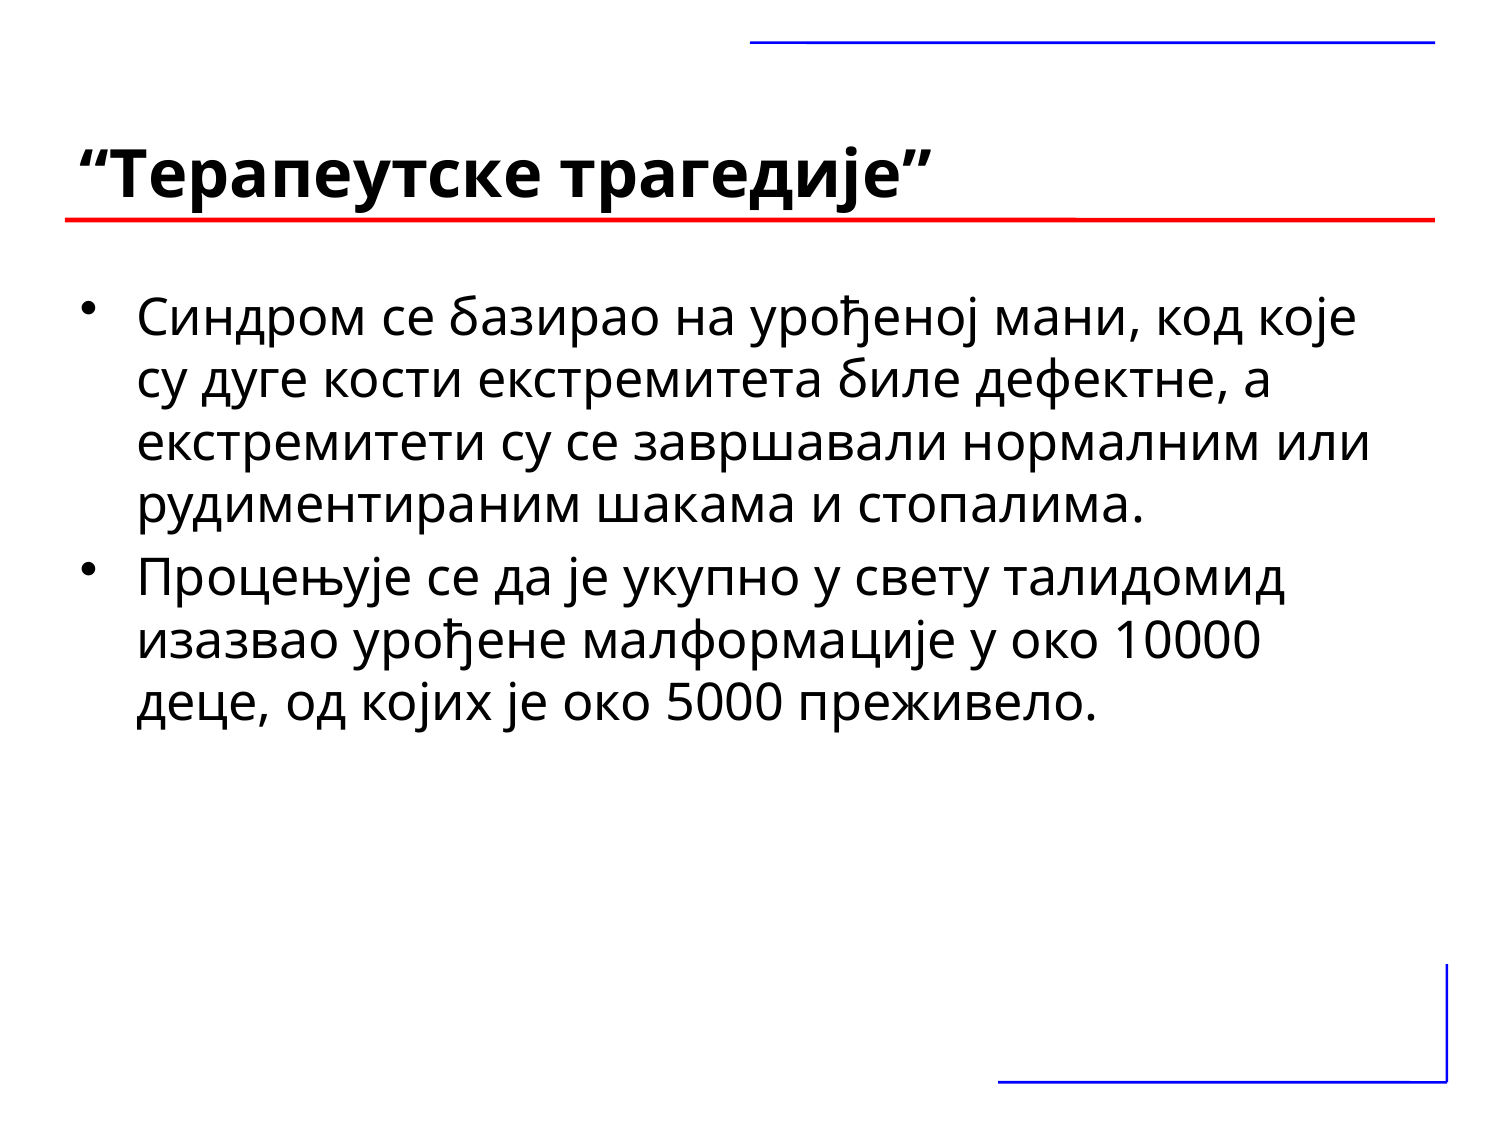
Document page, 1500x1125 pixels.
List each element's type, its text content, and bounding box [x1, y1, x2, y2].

title “Терапеутске трагедије” [64, 30, 1416, 219]
list Синдром се базирао на урођеној мани, код које су дуге кости екстремитета биле дефектне, а екстремитети су се завршавали нормалним или рудиментираним шакама и стопалима. Процењује се да је укупно у свету талидомид изазвао урођене малформације у око 10000 деце, од којих је око 5000 преживело. [64, 275, 1416, 1000]
